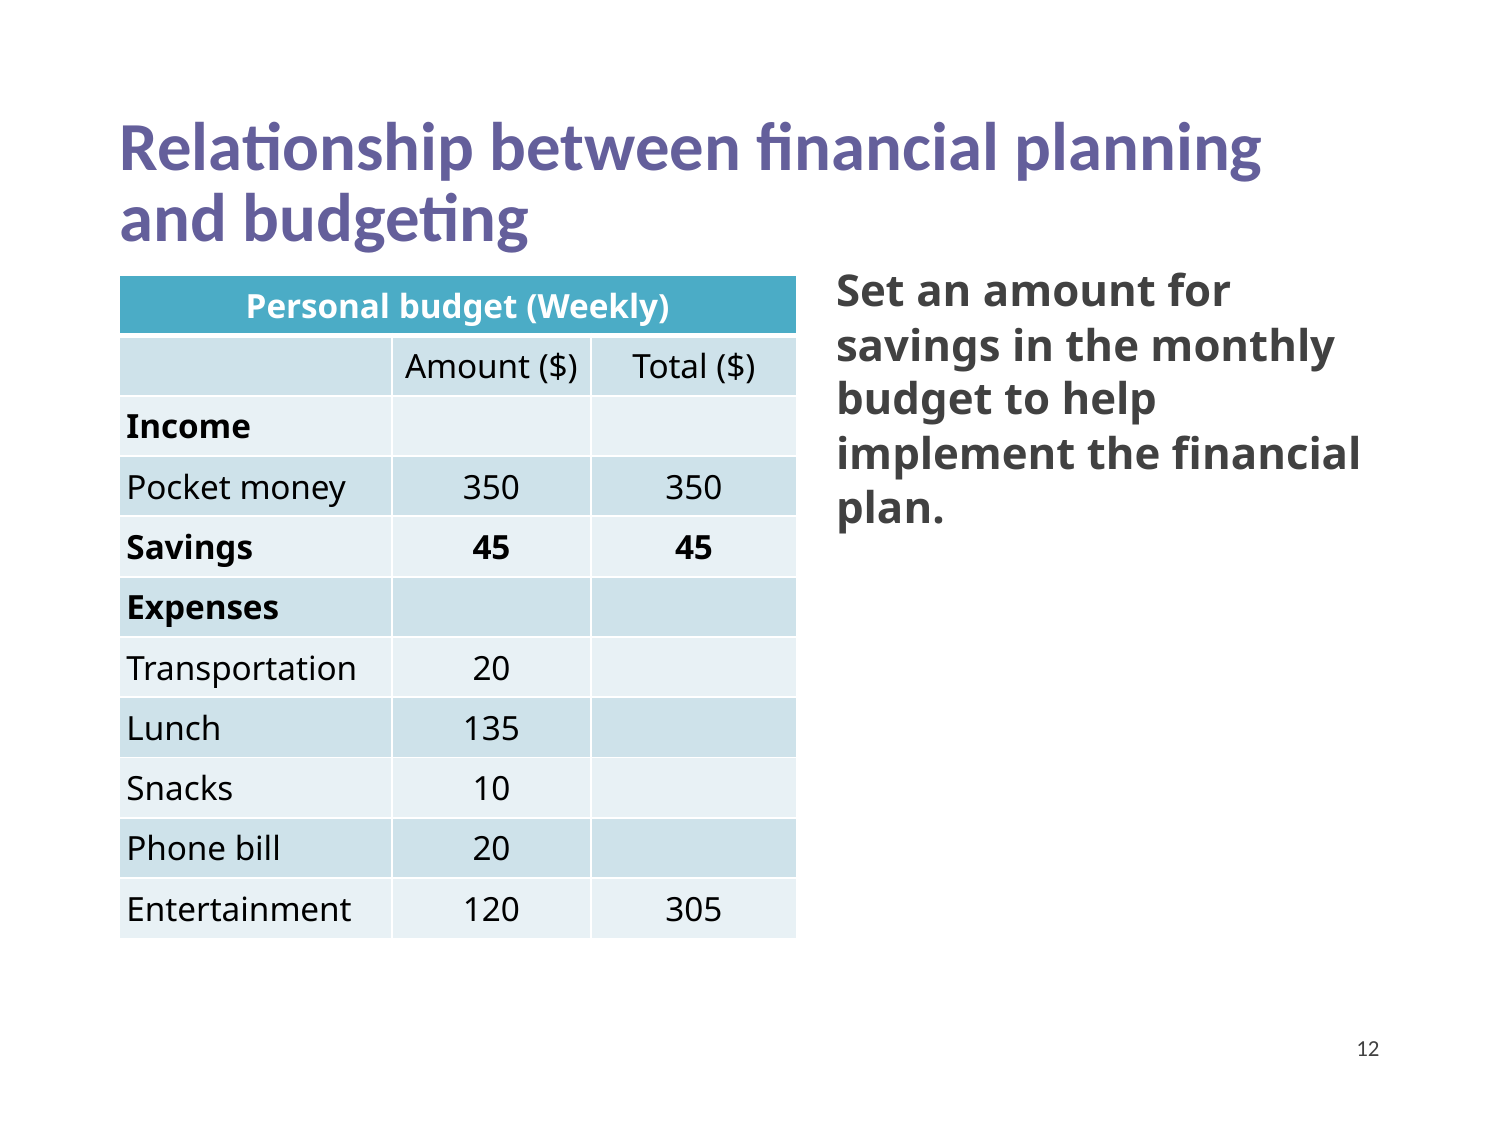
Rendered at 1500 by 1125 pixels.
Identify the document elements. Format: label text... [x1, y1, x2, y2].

table_cell [393, 397, 590, 455]
table_cell Snacks [120, 758, 391, 817]
table_cell Total ($) [592, 338, 796, 395]
slide_number 12 [1353, 1035, 1381, 1062]
table_cell 45 [592, 517, 796, 576]
table_cell [592, 819, 796, 877]
table_cell [592, 397, 796, 455]
table_header Personal budget (Weekly) [120, 276, 796, 333]
table_cell [592, 758, 796, 817]
table_cell [592, 578, 796, 636]
table_cell [393, 578, 590, 636]
table_cell 350 [393, 457, 590, 515]
list Relationship between financial planning and budgeting [119, 112, 1381, 276]
table_cell [592, 638, 796, 696]
list Set an amount for savings in the monthly budget to help implement the financial plan. [835, 276, 1380, 855]
table_cell Lunch [120, 698, 391, 757]
table_cell 350 [592, 457, 796, 515]
table_cell 135 [393, 698, 590, 757]
table_cell Amount ($) [393, 338, 590, 395]
table_cell 305 [592, 879, 796, 938]
table_cell Transportation [120, 638, 391, 696]
table_cell Income [120, 397, 391, 455]
table_cell 10 [393, 758, 590, 817]
table_cell [120, 338, 391, 395]
table_cell 120 [393, 879, 590, 938]
table_cell Entertainment [120, 879, 391, 938]
table_cell Pocket money [120, 457, 391, 515]
table_cell Savings [120, 517, 391, 576]
table_cell 20 [393, 819, 590, 877]
table_cell [592, 698, 796, 757]
table_cell 20 [393, 638, 590, 696]
table_cell 45 [393, 517, 590, 576]
table_cell Expenses [120, 578, 391, 636]
table_cell Phone bill [120, 819, 391, 877]
